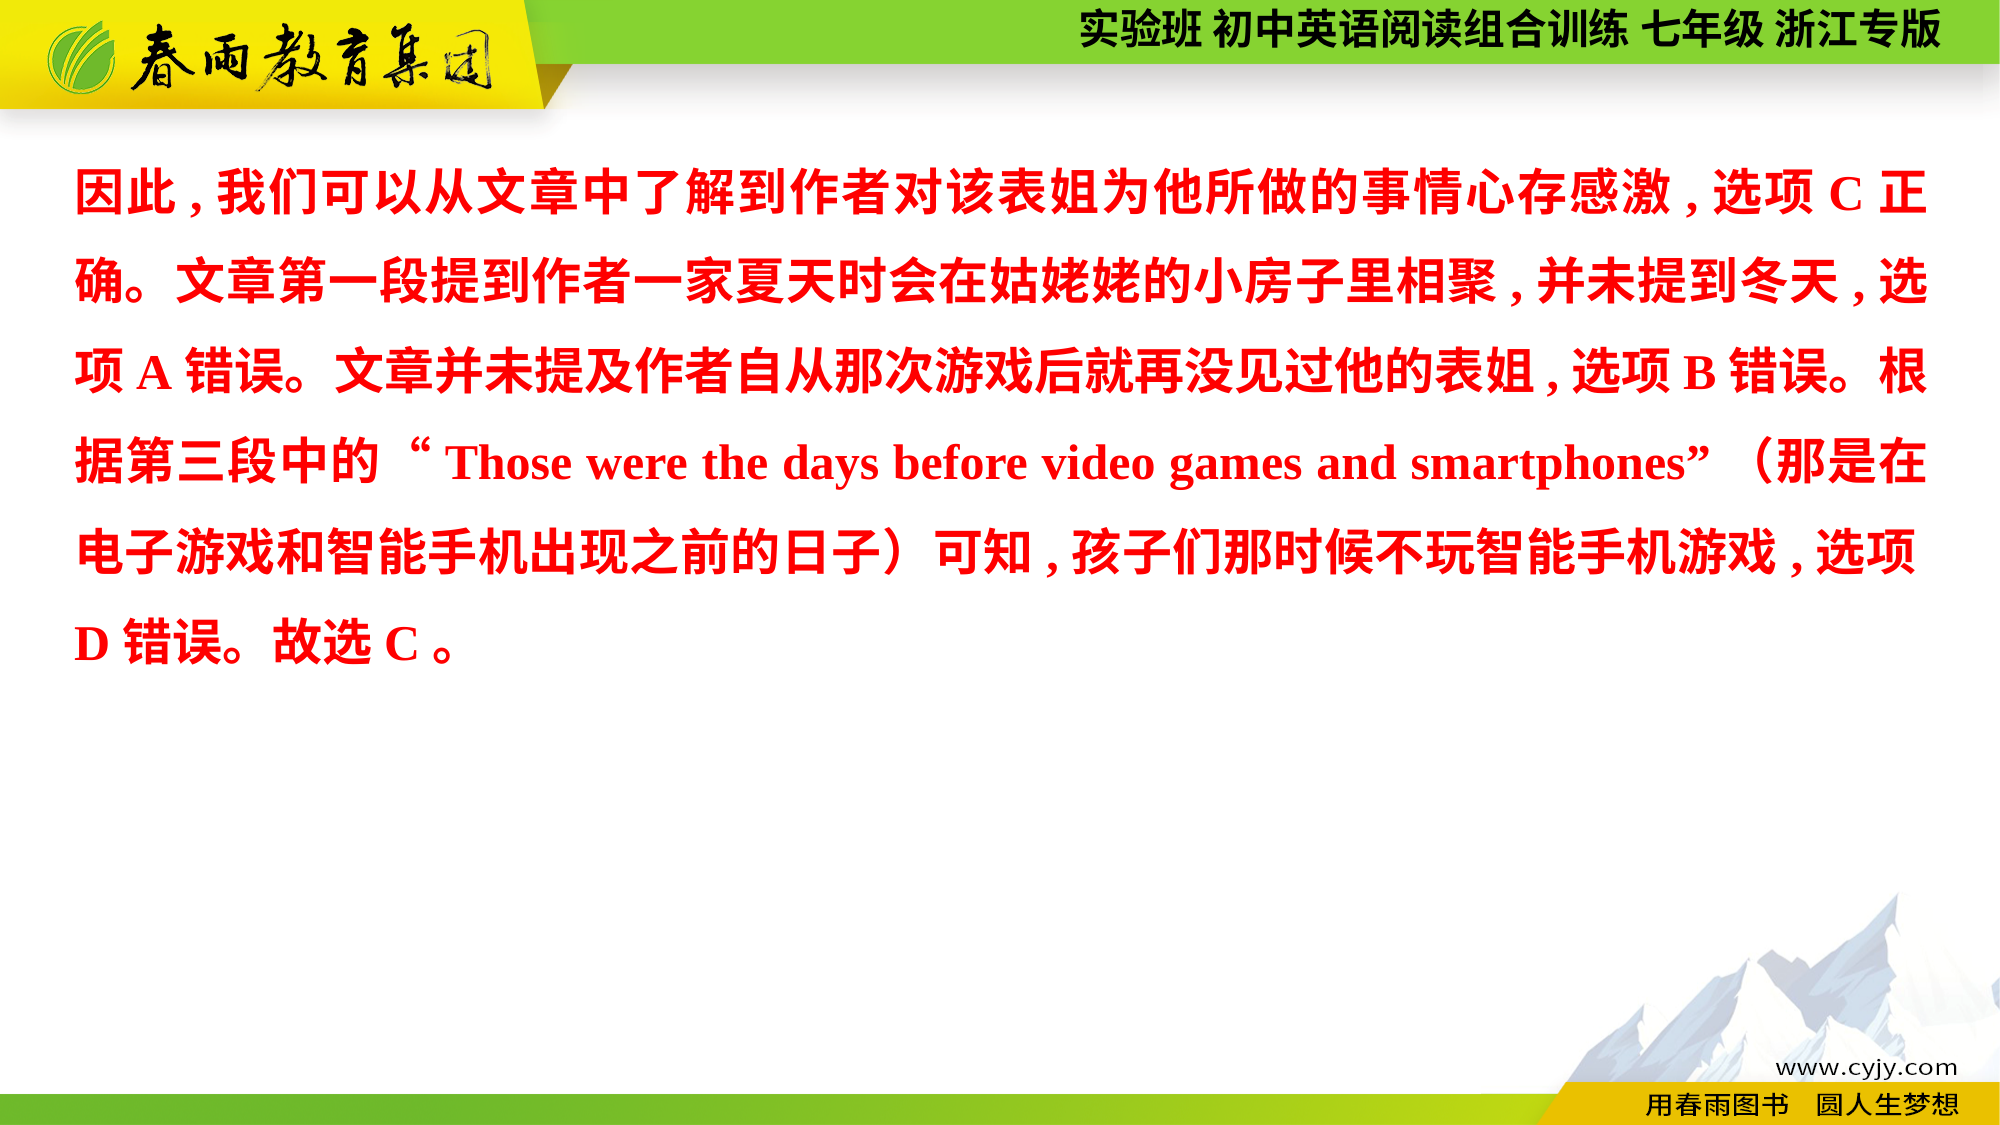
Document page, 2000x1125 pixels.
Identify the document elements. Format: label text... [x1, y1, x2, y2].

list 因此,我们可以从文章中了解到作者对该表姐为他所做的事情心存感激,选项C正确。文章第一段提到作者一家夏天时会在姑姥姥的小房子里相聚,并未提到冬天,选项A错误。文章并未提及作者自从那次游戏后就再没见过他的表姐,选项B错误。根据第三段中的“Those were the days before video games and smartphones”（那是在电子游戏和智能手机出现之前的日子）可知,孩子们那时候不玩智能手机游戏,选项D错误。故选C。 [59, 122, 1944, 672]
picture [0, 0, 2000, 1125]
